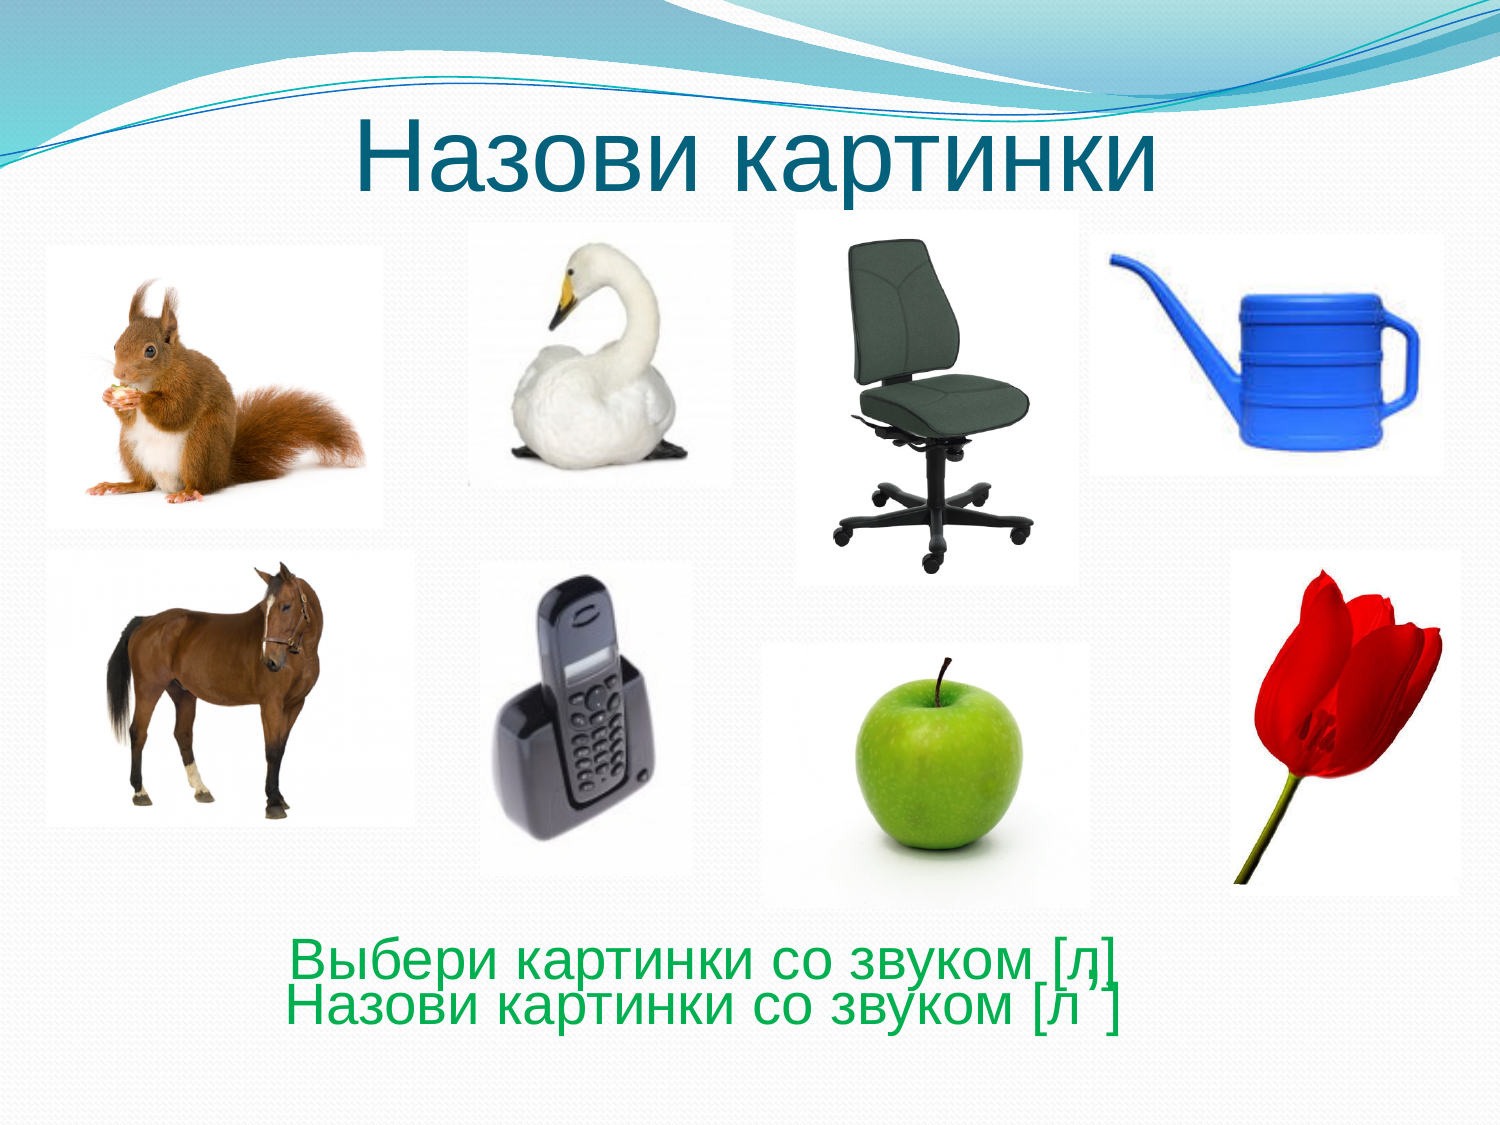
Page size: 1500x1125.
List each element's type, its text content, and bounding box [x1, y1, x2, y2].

picture [761, 644, 1090, 909]
picture [480, 562, 692, 877]
picture [46, 245, 383, 528]
picture [46, 550, 415, 827]
picture [1089, 234, 1445, 477]
picture [1230, 550, 1461, 896]
text_box Назови картинки со звуком [л,] [269, 867, 1161, 1062]
title Назови картинки [82, 70, 1432, 213]
picture [796, 210, 1079, 586]
picture [468, 222, 732, 486]
